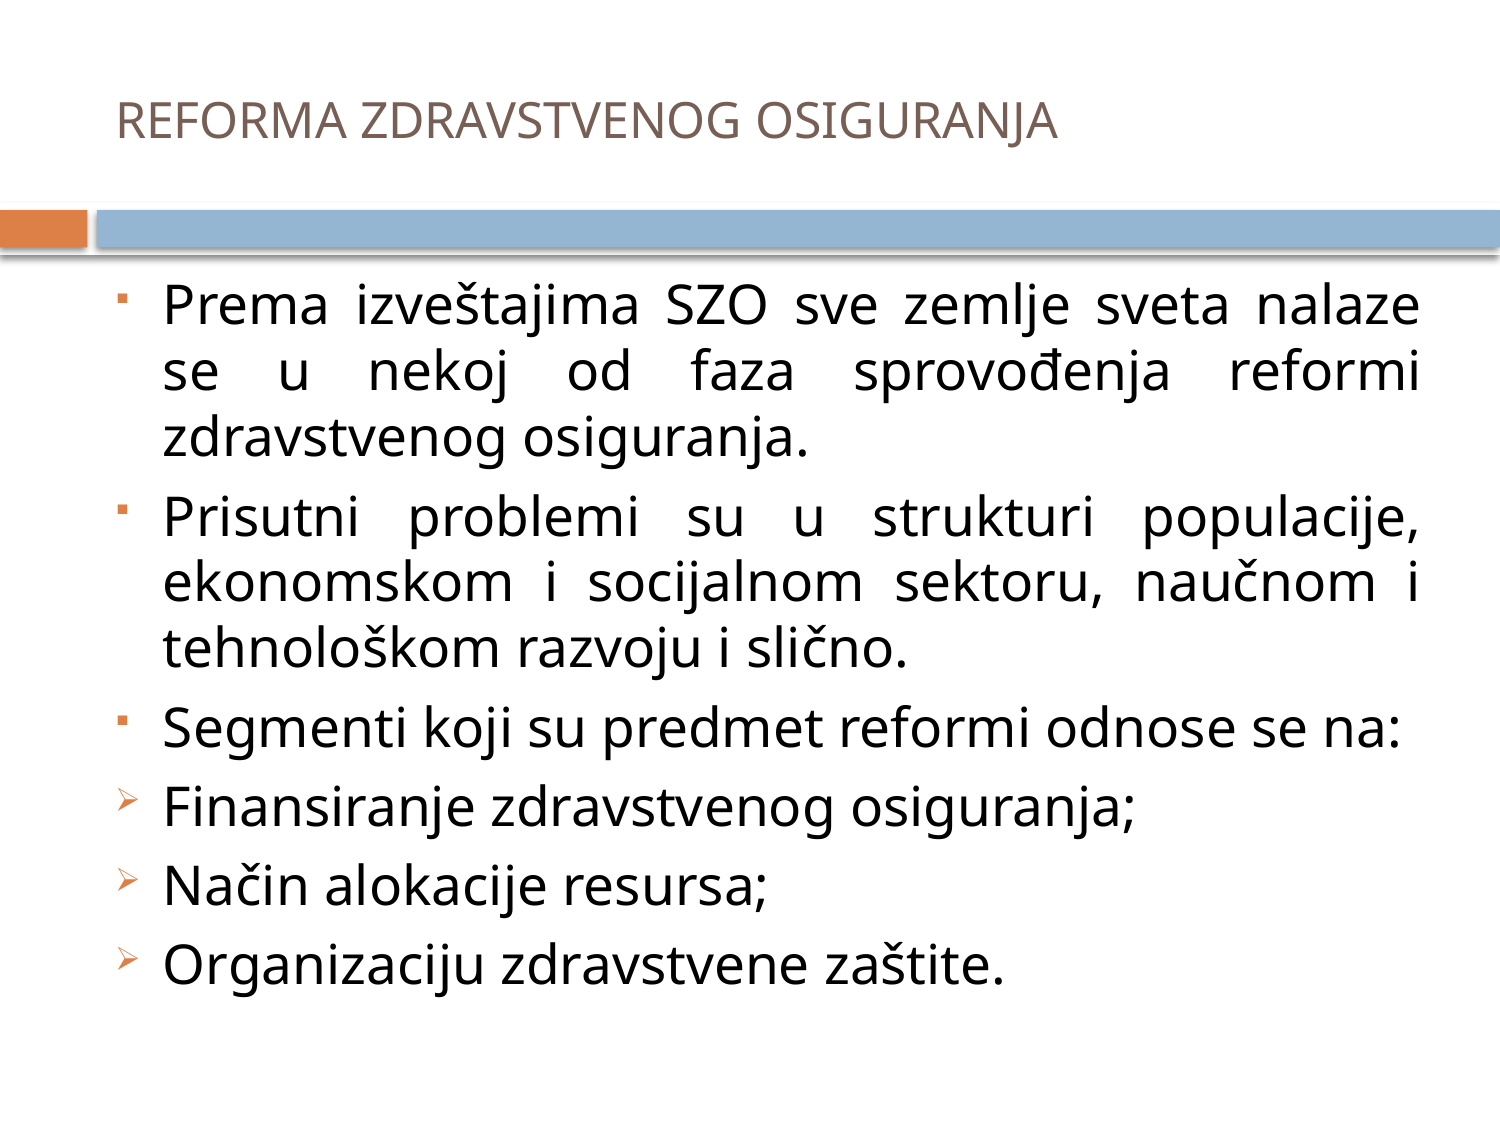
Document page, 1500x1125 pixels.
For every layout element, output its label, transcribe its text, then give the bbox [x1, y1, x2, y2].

title REFORMA ZDRAVSTVENOG OSIGURANJA [100, 37, 1438, 200]
list Prema izveštajima SZO sve zemlje sveta nalaze se u nekoj od faza sprovođenja reformi zdravstvenog osiguranja. Prisutni problemi su u strukturi populacije, ekonomskom i socijalnom sektoru, naučnom i tehnološkom razvoju i slično. Segmenti koji su predmet reformi odnose se na: Finansiranje zdravstvenog osiguranja; Način alokacije resursa; Organizaciju zdravstvene zaštite. [100, 262, 1438, 1075]
